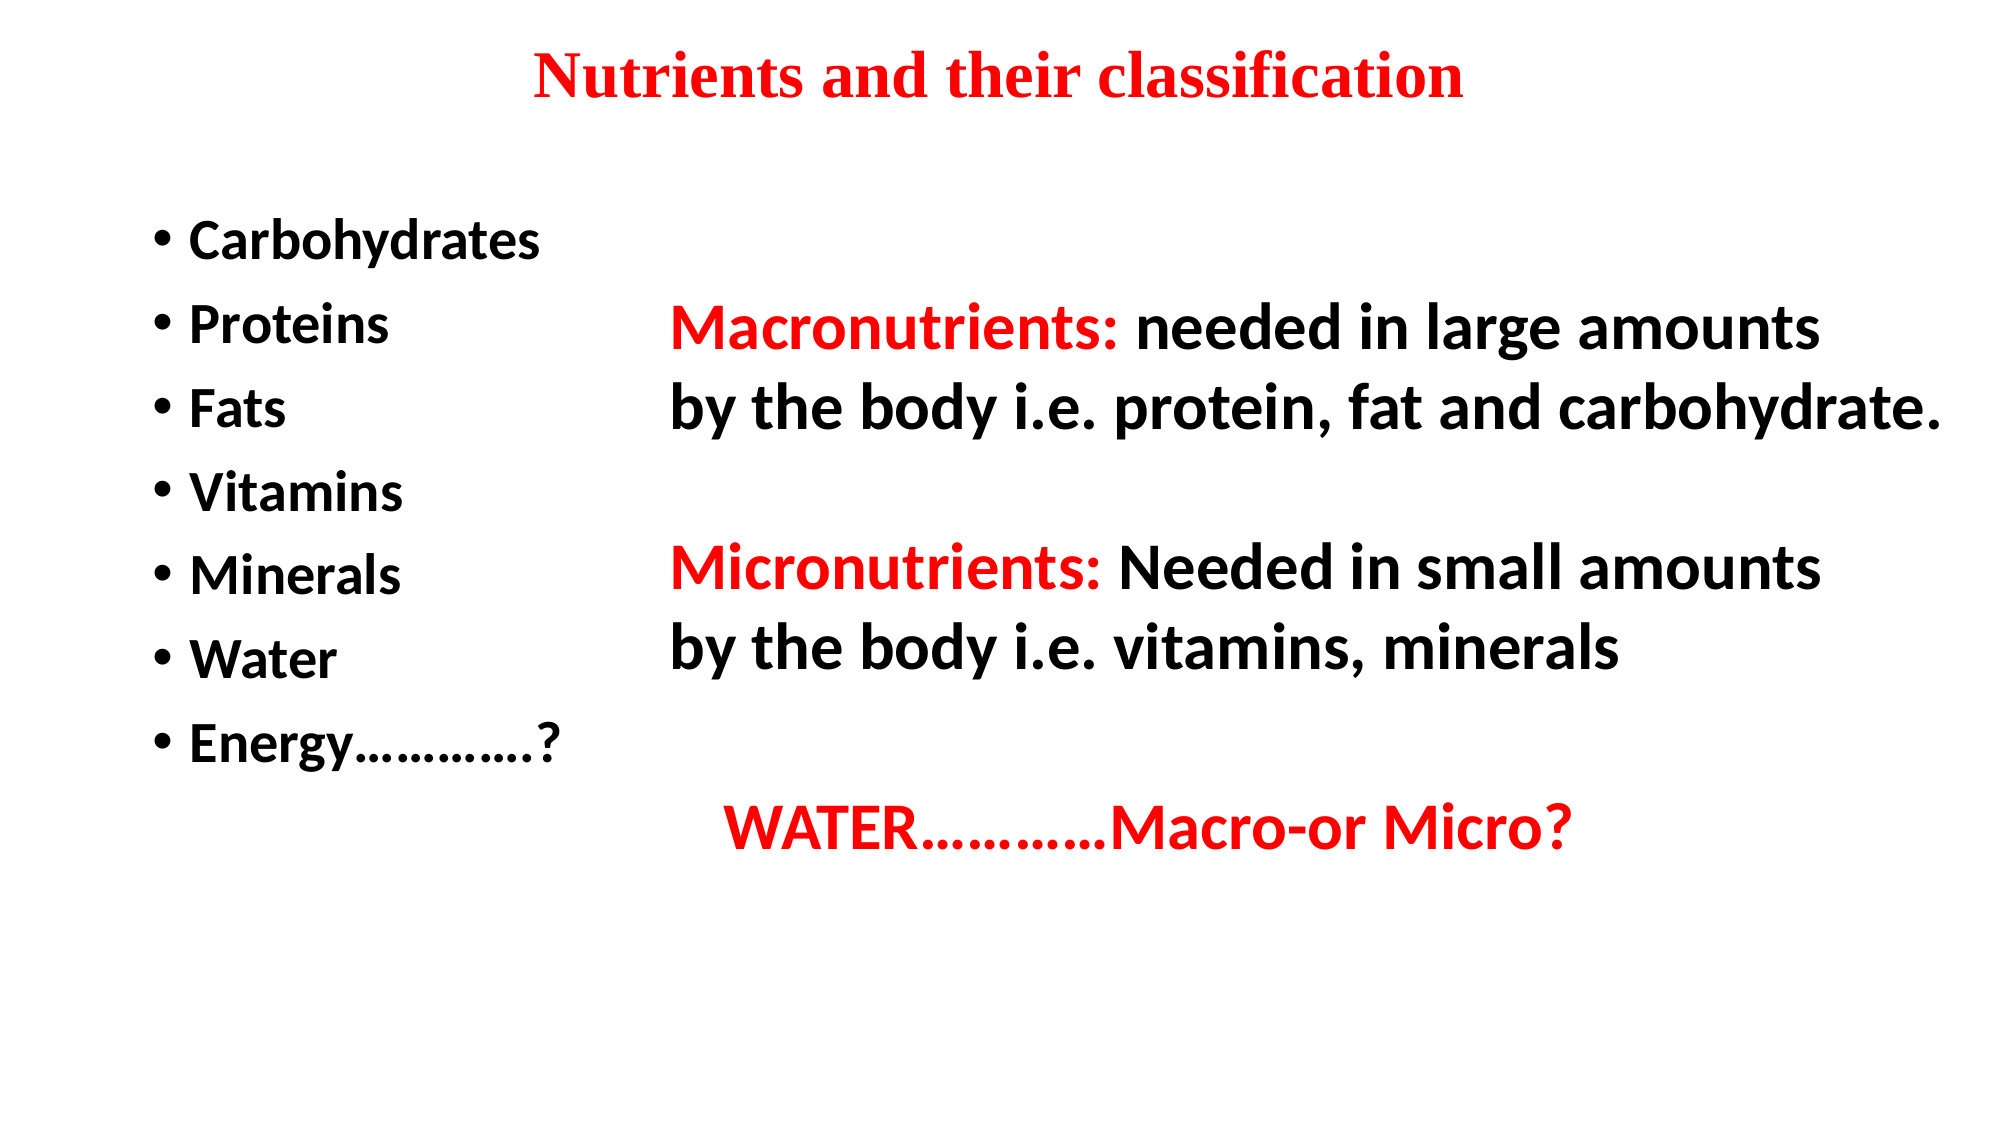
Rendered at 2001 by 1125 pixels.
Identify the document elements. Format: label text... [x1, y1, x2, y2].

text_box WATER…………Macro-or Micro? [649, 775, 1650, 870]
text_box Macronutrients: needed in large amounts by the body i.e. protein, fat and carbohydrate. Micronutrients: Needed in small amounts by the body i.e. vitamins, minerals [655, 275, 1959, 770]
list Carbohydrates Proteins Fats Vitamins Minerals Water Energy………….? [137, 201, 650, 916]
title Nutrients and their classification [137, 29, 1863, 202]
